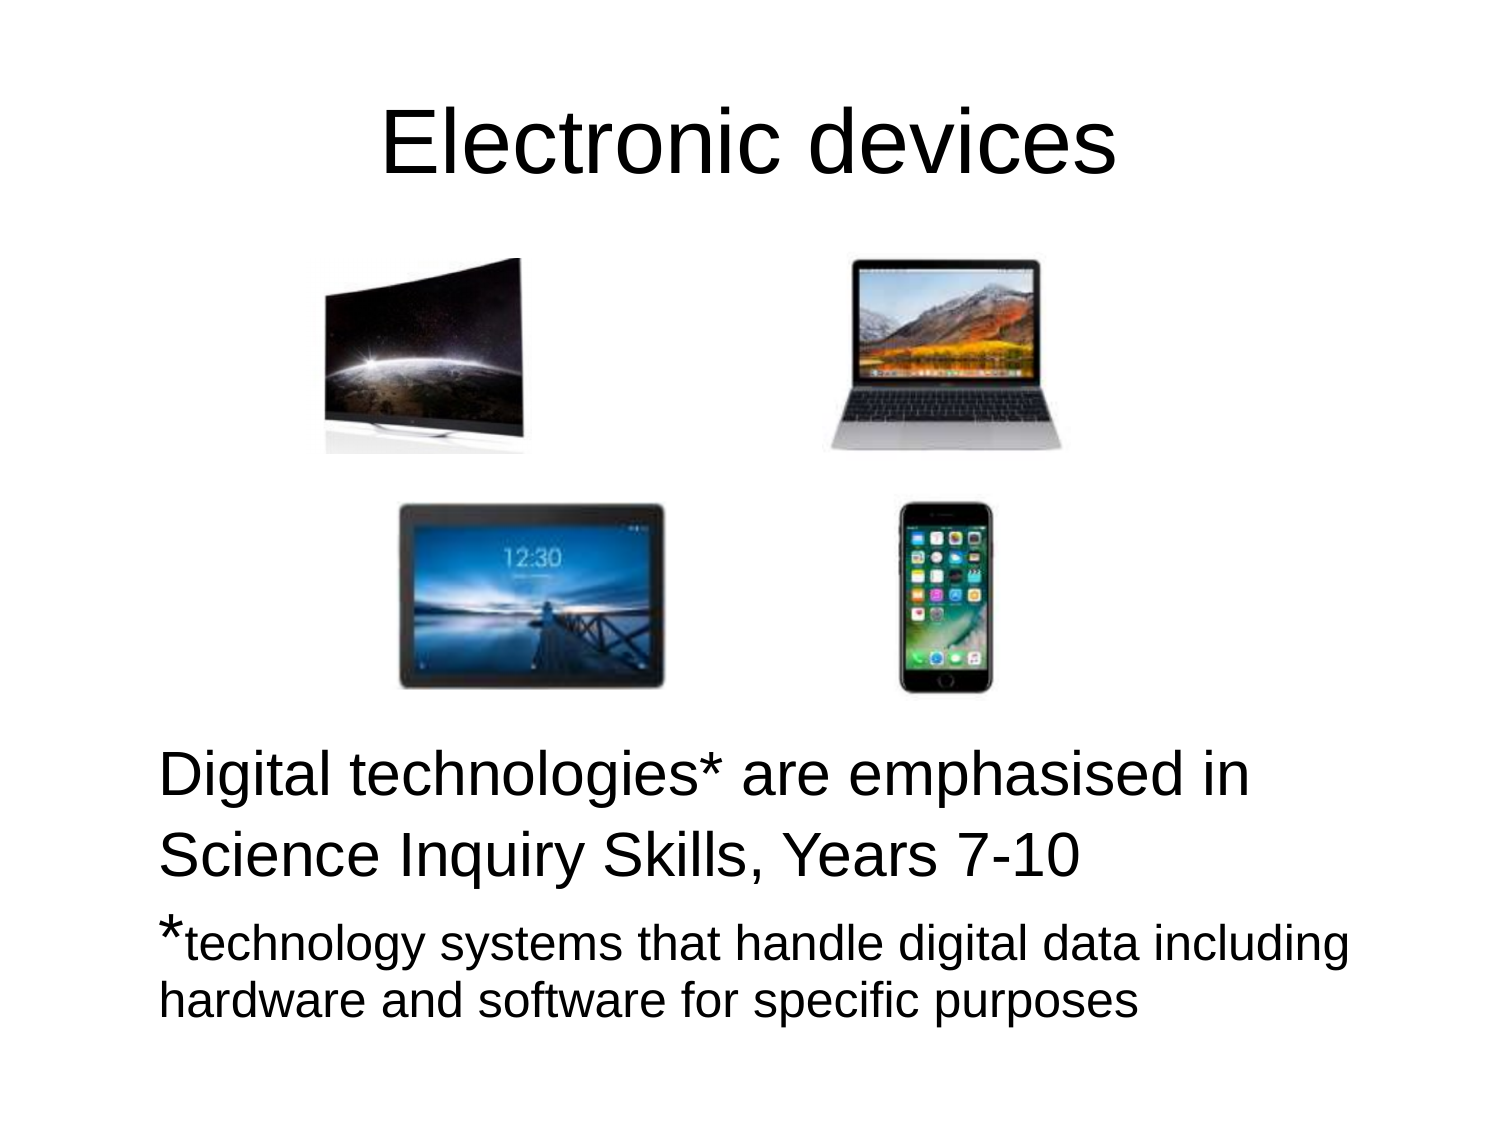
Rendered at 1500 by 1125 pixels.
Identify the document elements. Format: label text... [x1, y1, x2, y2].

title Electronic devices [112, 42, 1388, 231]
picture [386, 491, 677, 700]
text_box Digital technologies* are emphasised in Science Inquiry Skills, Years 7-10 *technology systems that handle digital data including hardware and software for specific purposes [87, 730, 1413, 1056]
picture [820, 251, 1071, 461]
picture [306, 258, 532, 454]
picture [889, 491, 1003, 701]
